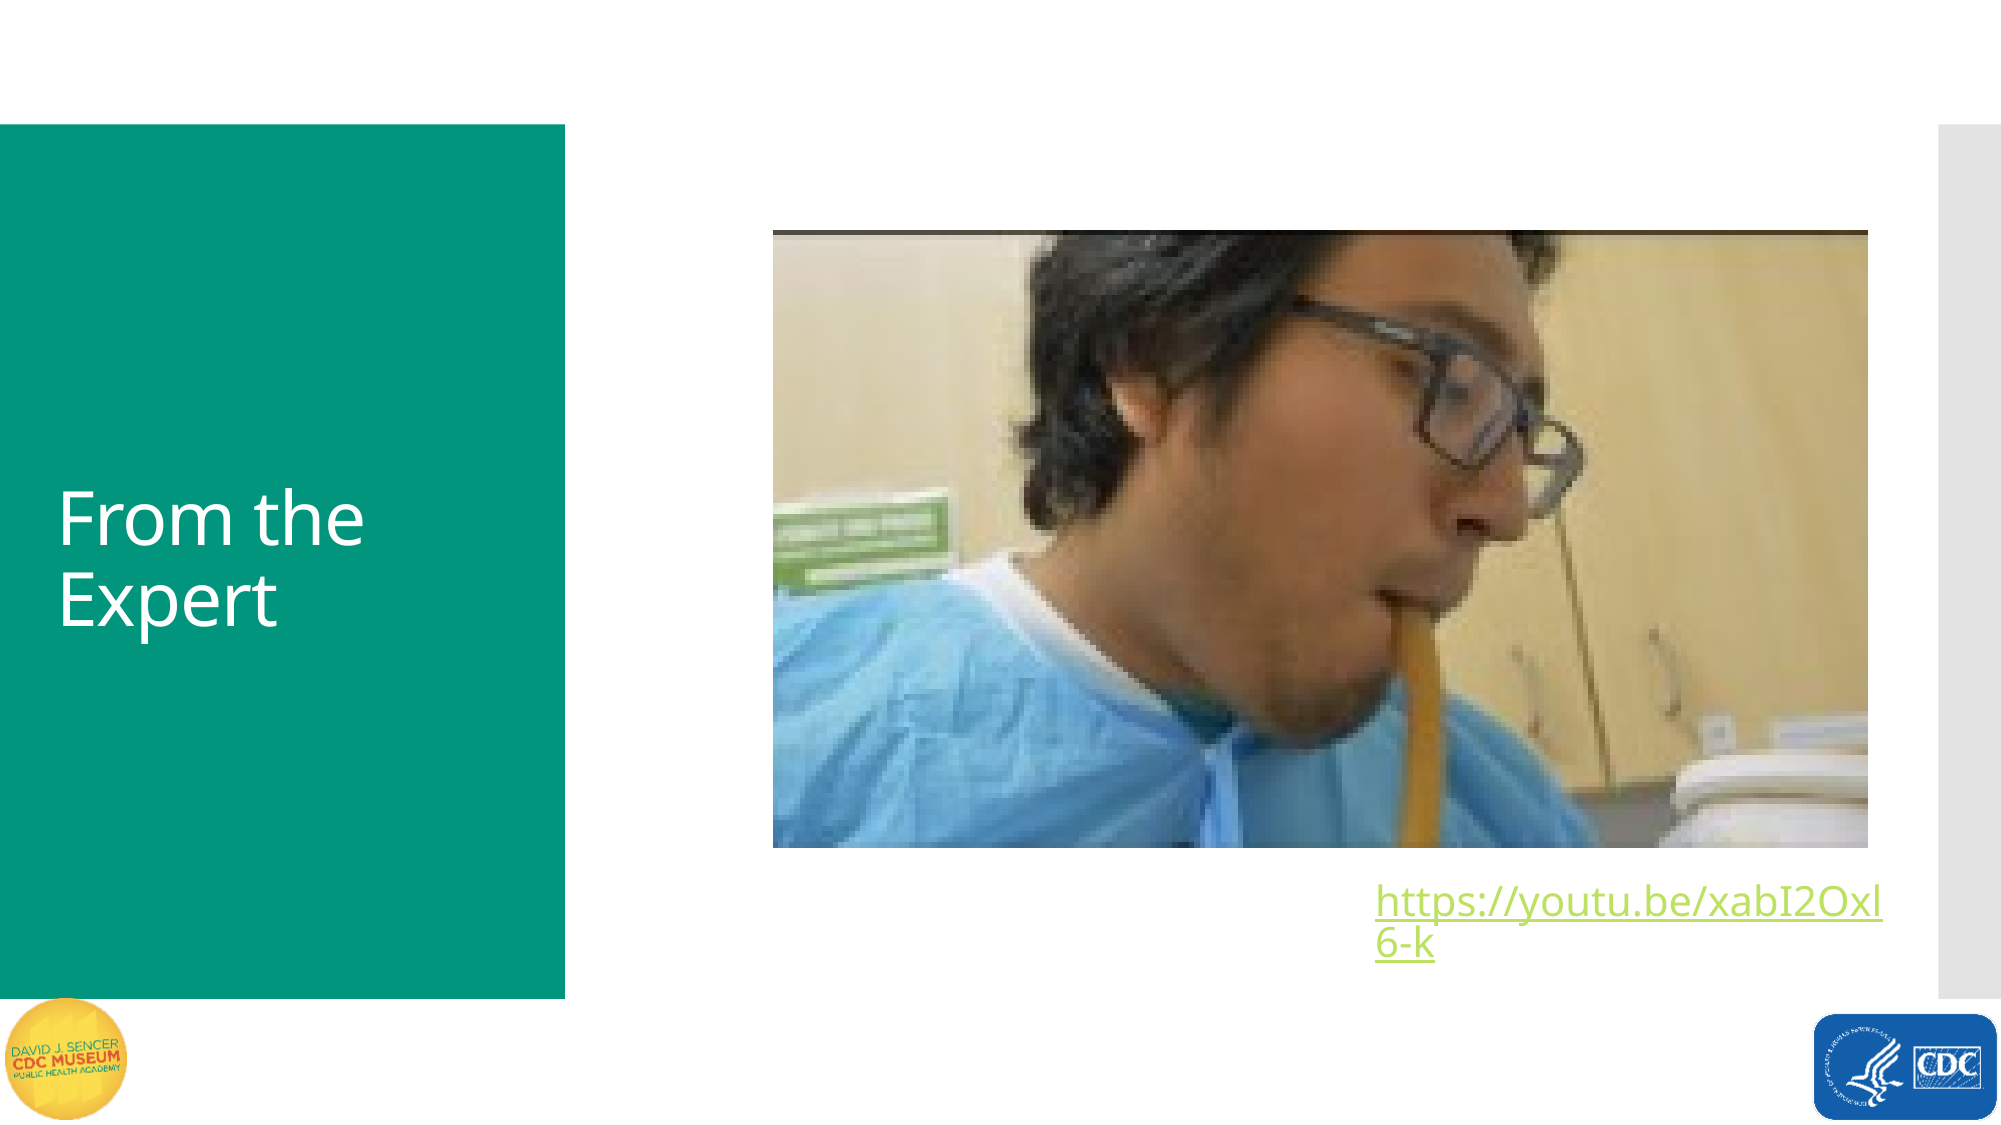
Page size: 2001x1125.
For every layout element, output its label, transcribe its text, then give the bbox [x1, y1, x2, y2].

title From the Expert [41, 184, 525, 940]
picture [4, 998, 127, 1121]
list https://youtu.be/xabI2Oxl6-k [1360, 862, 1907, 940]
picture [1801, 1006, 2000, 1125]
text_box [772, 229, 1869, 850]
